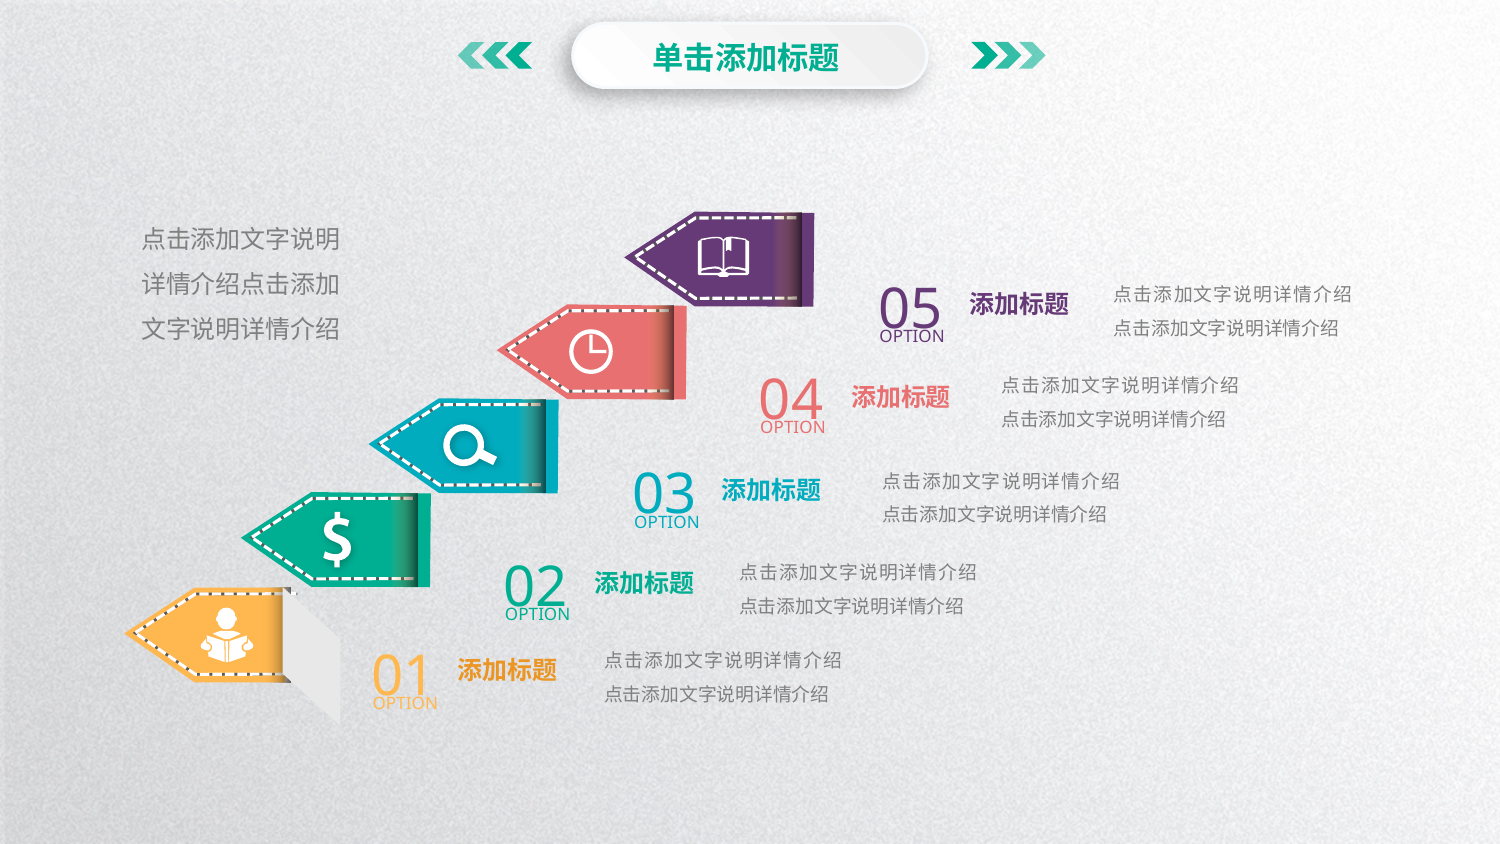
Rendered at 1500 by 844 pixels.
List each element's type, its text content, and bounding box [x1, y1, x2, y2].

text_box 添加标题 [612, 559, 724, 605]
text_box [327, 631, 480, 721]
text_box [459, 542, 612, 633]
text_box 添加标题 [987, 280, 1099, 326]
text_box 添加标题 [480, 647, 589, 692]
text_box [368, 398, 559, 494]
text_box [624, 211, 815, 307]
text_box 点击添加文字说明详情介绍点击添加文字说明详情介绍 [867, 450, 1135, 533]
text_box 点击添加文字说明详情介绍点击添加文字说明详情介绍 [724, 542, 993, 625]
text_box 单击添加标题 [617, 34, 876, 81]
text_box [571, 22, 929, 89]
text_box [971, 41, 1046, 69]
text_box 点击添加文字说明详情介绍点击添加文字说明详情介绍 [986, 355, 1255, 438]
text_box 点击添加文字说明详情介绍点击添加文字说明详情介绍 [1099, 263, 1367, 347]
text_box 点击添加文字说明详情介绍点击添加文字说明详情介绍 [589, 630, 858, 713]
text_box 添加标题 [868, 373, 986, 419]
text_box 添加标题 [742, 467, 867, 512]
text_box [834, 264, 987, 355]
text_box 点击添加文字说明 详情介绍点击添加 文字说明详情介绍 [126, 201, 390, 351]
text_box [715, 355, 868, 445]
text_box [496, 304, 687, 400]
picture [0, 0, 1500, 844]
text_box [124, 587, 341, 726]
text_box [589, 450, 742, 540]
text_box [457, 41, 533, 69]
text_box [240, 492, 431, 588]
